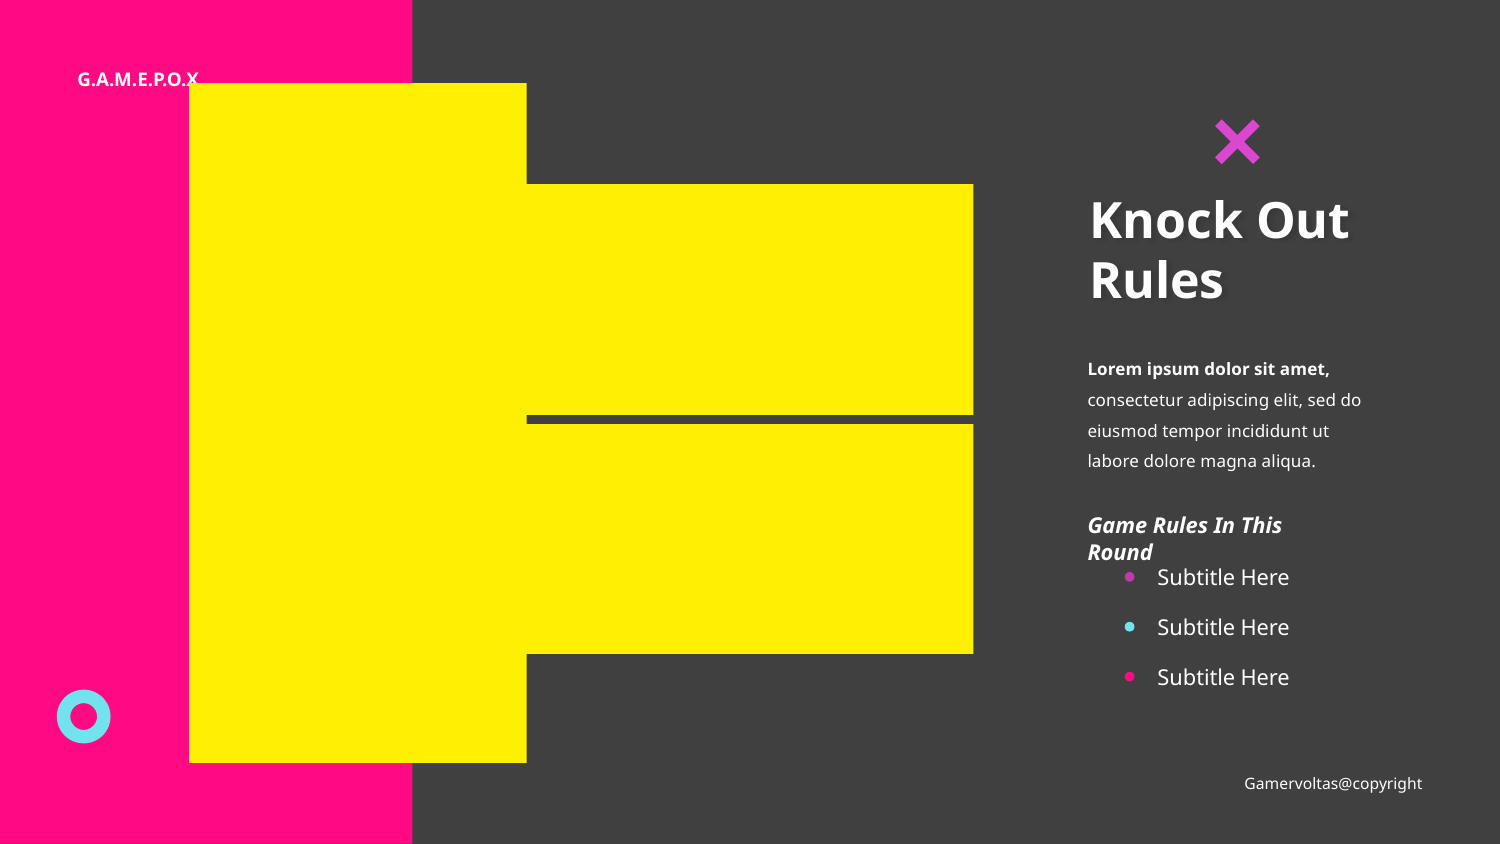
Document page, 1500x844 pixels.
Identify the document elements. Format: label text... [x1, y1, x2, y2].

picture [189, 83, 974, 763]
text_box [1123, 620, 1136, 633]
text_box Subtitle Here [1157, 565, 1334, 590]
text_box [1123, 570, 1136, 583]
text_box Lorem ipsum dolor sit amet, consectetur adipiscing elit, sed do eiusmod tempor incididunt ut labore dolore magna aliqua. [1087, 347, 1378, 472]
text_box [1213, 117, 1262, 166]
text_box Subtitle Here [1157, 663, 1334, 690]
text_box [1123, 670, 1136, 683]
text_box Knock Out Rules [1074, 180, 1500, 316]
text_box Gamervoltas@copyright [1181, 766, 1438, 800]
text_box Subtitle Here [1157, 613, 1334, 640]
text_box [55, 688, 112, 745]
text_box G.A.M.E.P.O.X [62, 60, 229, 98]
text_box Game Rules In This Round [1087, 512, 1347, 565]
